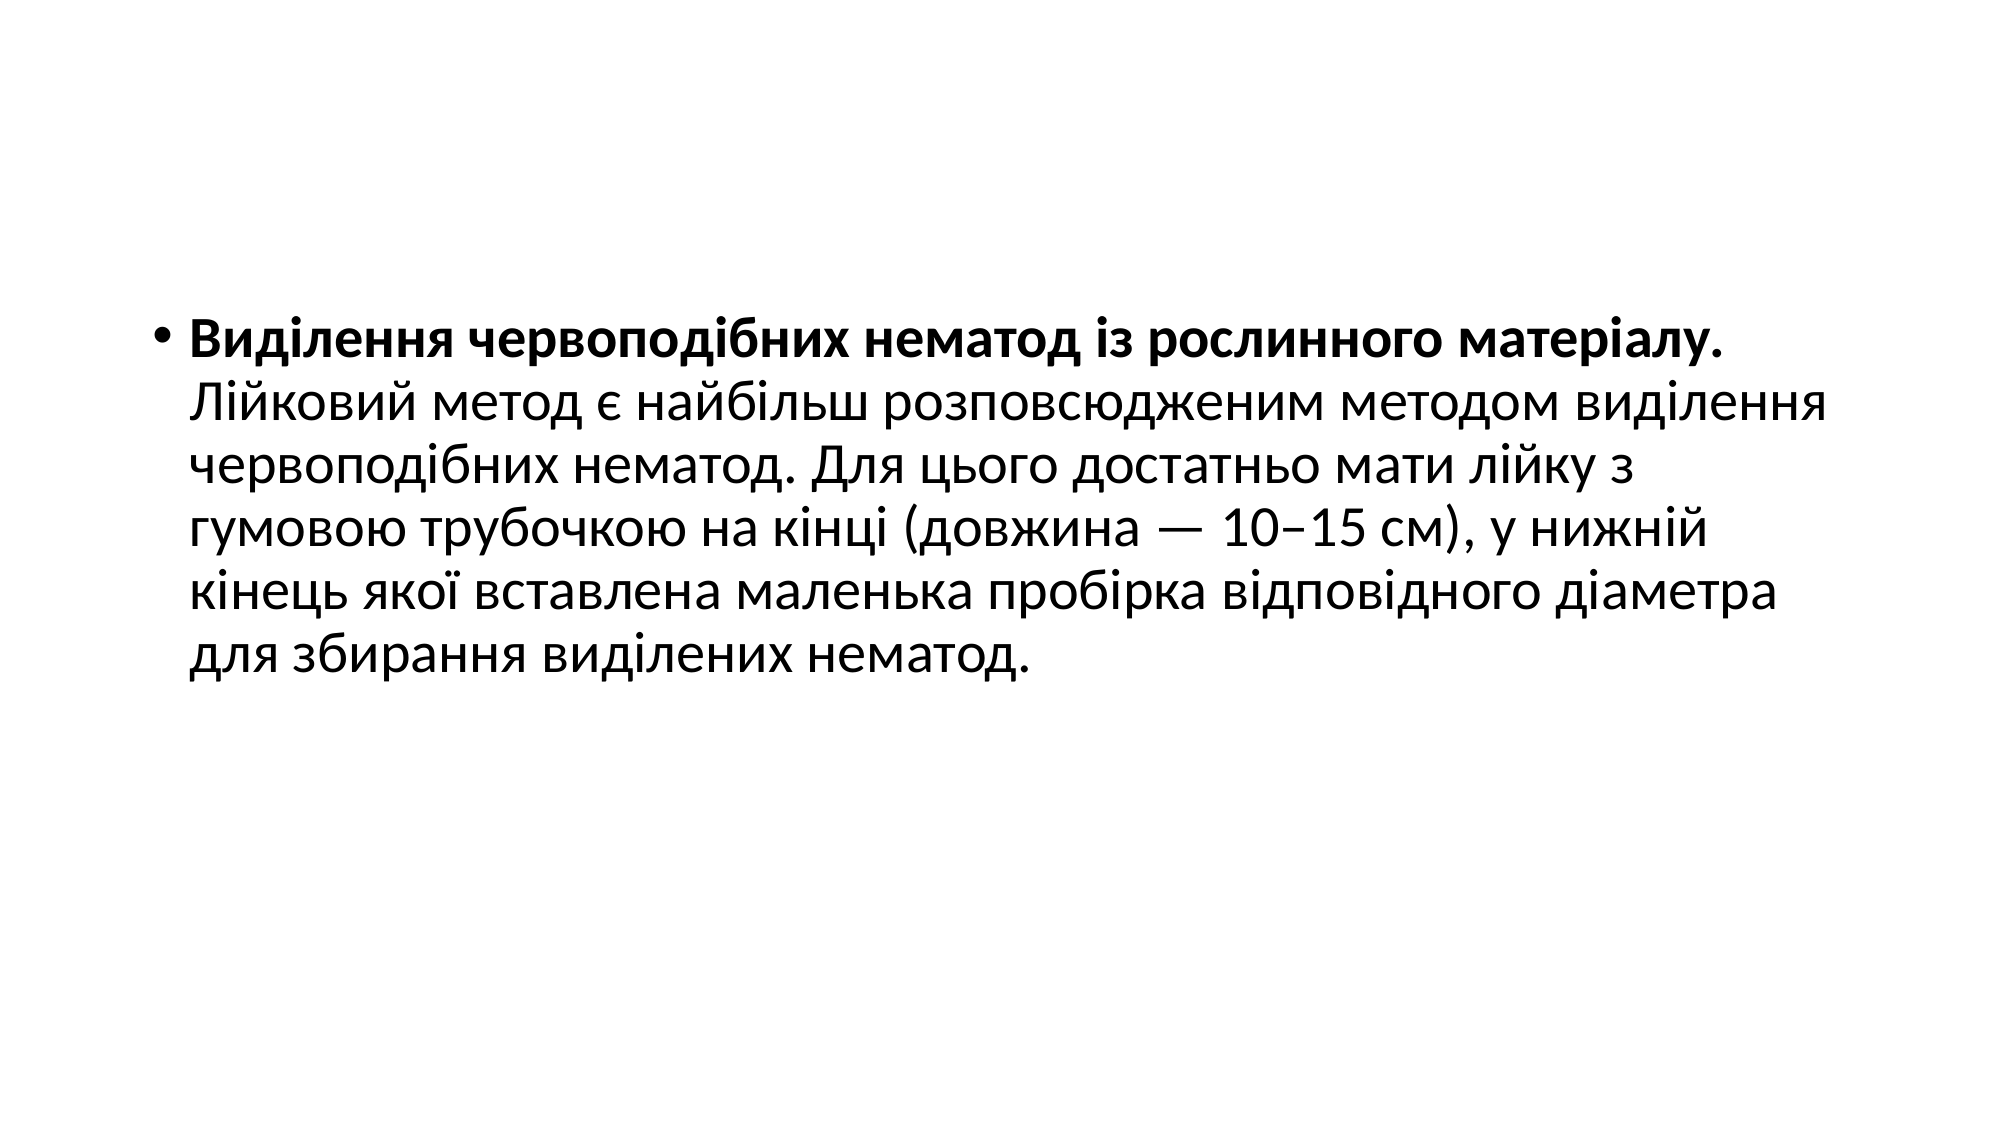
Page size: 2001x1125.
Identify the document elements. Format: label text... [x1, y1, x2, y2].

list Виділення червоподібних нематод із рослинного матеріалу. Лійковий метод є найбільш розповсюдженим методом виділення червоподібних нематод. Для цього достатньо мати лійку з гумовою трубочкою на кінці (довжина — 10–15 см), у нижній кінець якої вставлена маленька пробірка відповідного діаметра для збирання виділених нематод. [137, 299, 1863, 1014]
